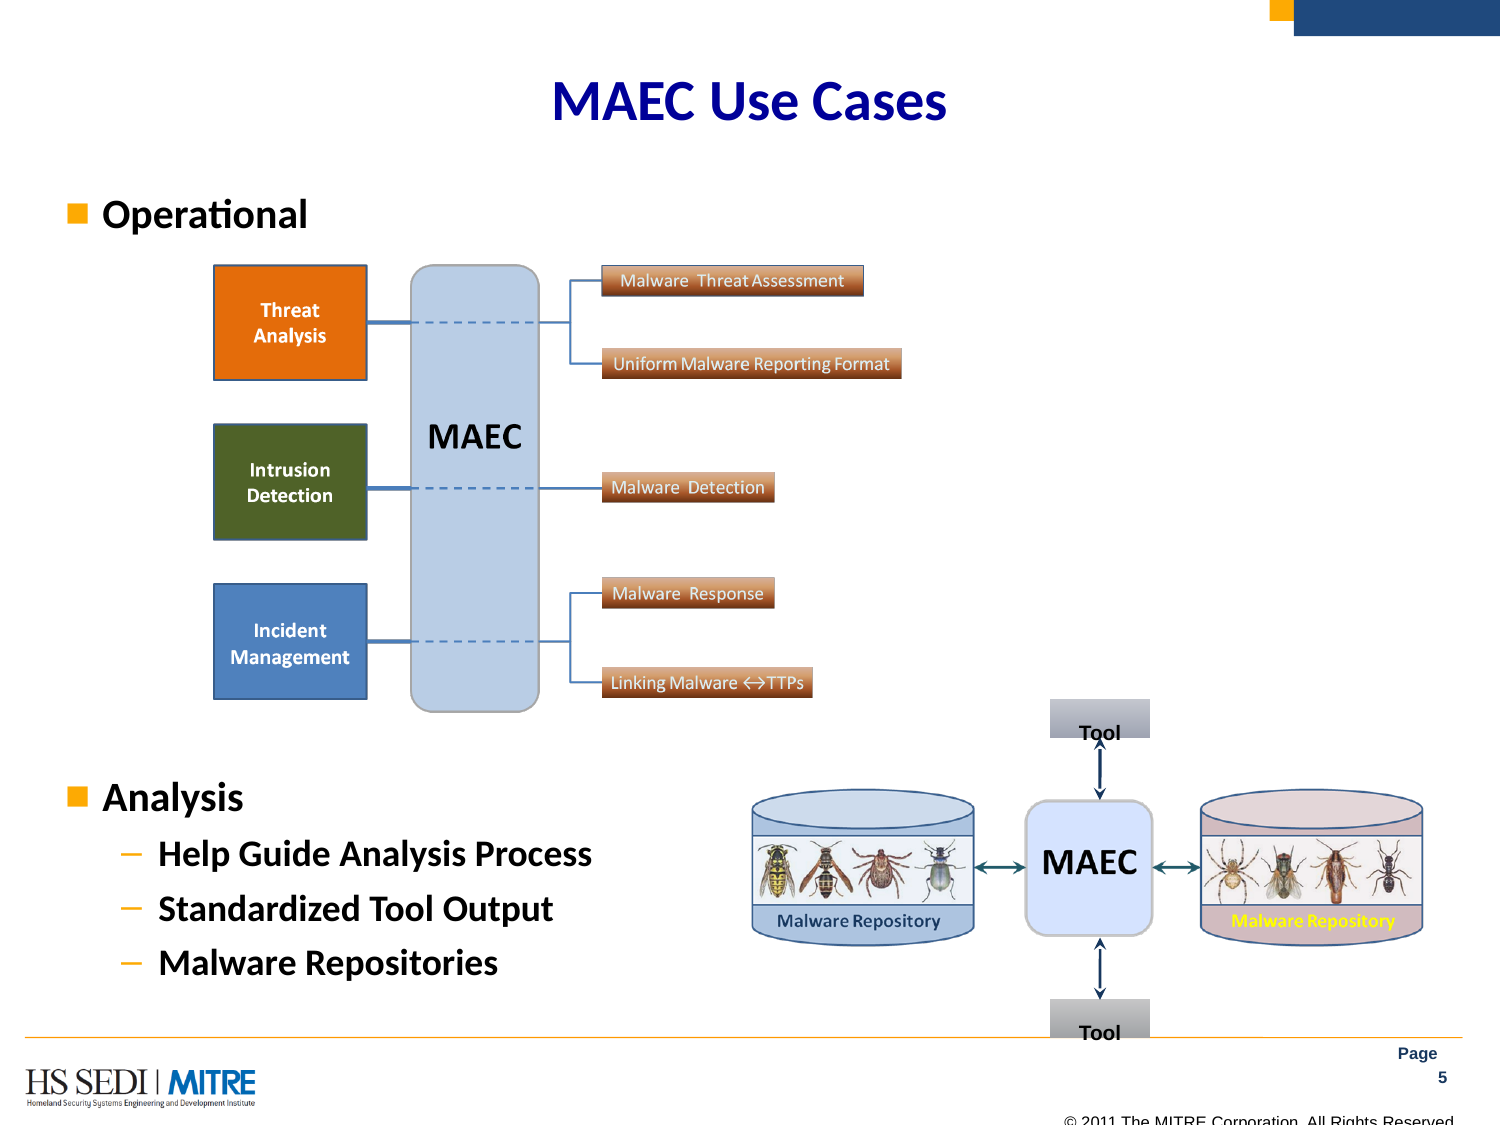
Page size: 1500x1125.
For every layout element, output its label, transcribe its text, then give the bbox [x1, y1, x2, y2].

slide_number Page 5 [1374, 1049, 1463, 1076]
text_box Tool [1050, 699, 1150, 738]
picture [20, 1058, 271, 1122]
title MAEC Use Cases [43, 62, 1457, 151]
text_box Tool [1050, 999, 1150, 1038]
picture [212, 262, 902, 713]
picture [749, 787, 1424, 947]
list Operational Analysis Help Guide Analysis Process Standardized Tool Output Malware Repositories [49, 187, 876, 263]
